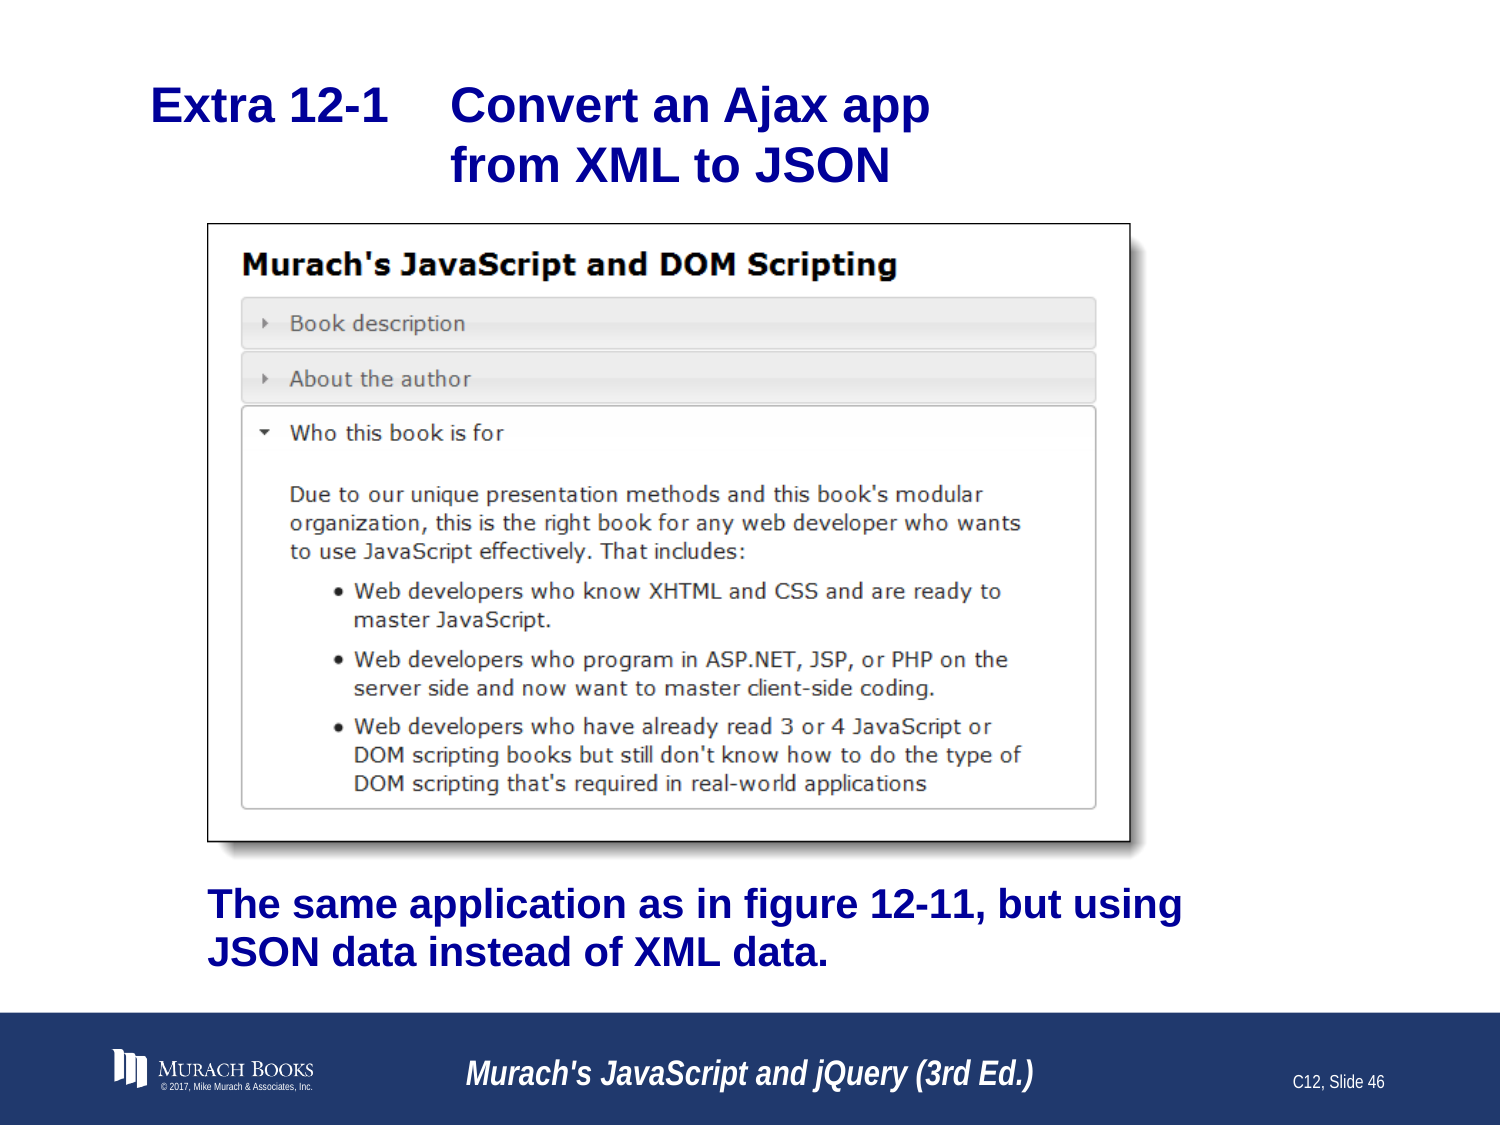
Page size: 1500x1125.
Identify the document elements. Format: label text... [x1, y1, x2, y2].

footer © 2017, Mike Murach & Associates, Inc. [12, 1025, 463, 1100]
slide_number C12, Slide 46 [1087, 1025, 1400, 1100]
title Extra 12-1 Convert an Ajax app from XML to JSON [150, 72, 1350, 194]
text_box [149, 222, 1351, 988]
slide_number Murach's JavaScript and jQuery (3rd Ed.) [463, 1025, 1050, 1100]
